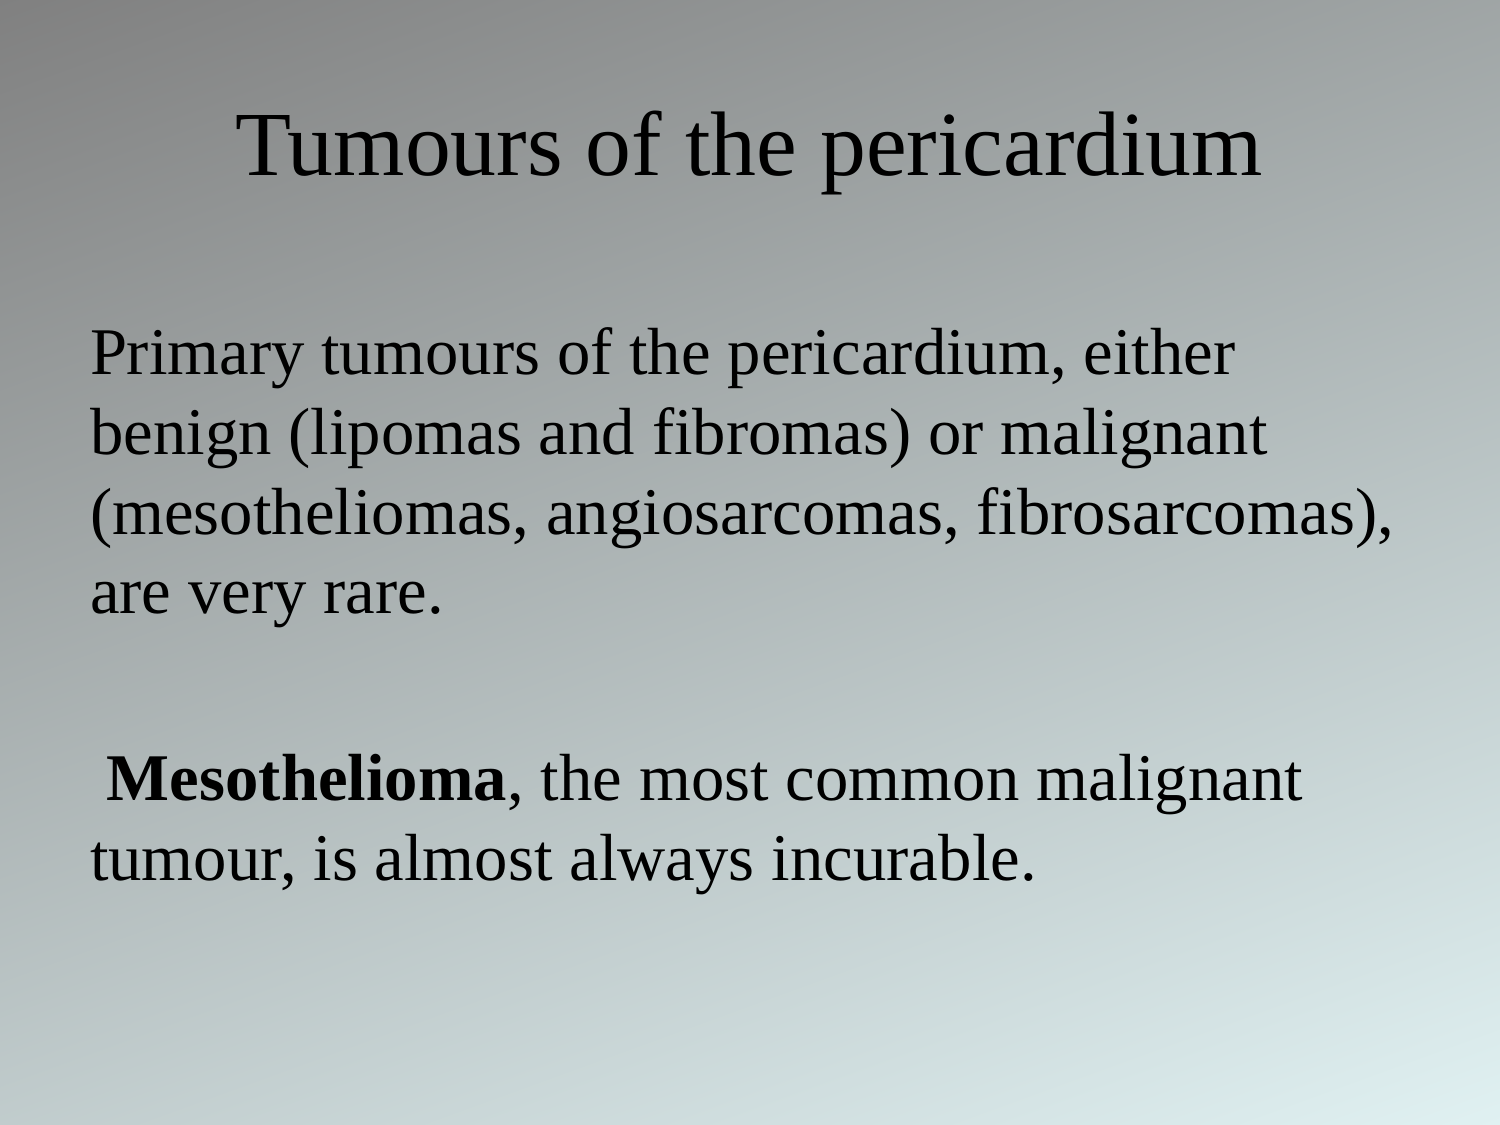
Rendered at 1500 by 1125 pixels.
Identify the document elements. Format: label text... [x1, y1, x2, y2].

title Tumours of the pericardium [75, 45, 1425, 233]
list Primary tumours of the pericardium, either benign (lipomas and fibromas) or malignant (mesotheliomas, angiosarcomas, fibrosarcomas), are very rare. Mesothelioma, the most common malignant tumour, is almost always incurable. [75, 299, 1425, 1043]
